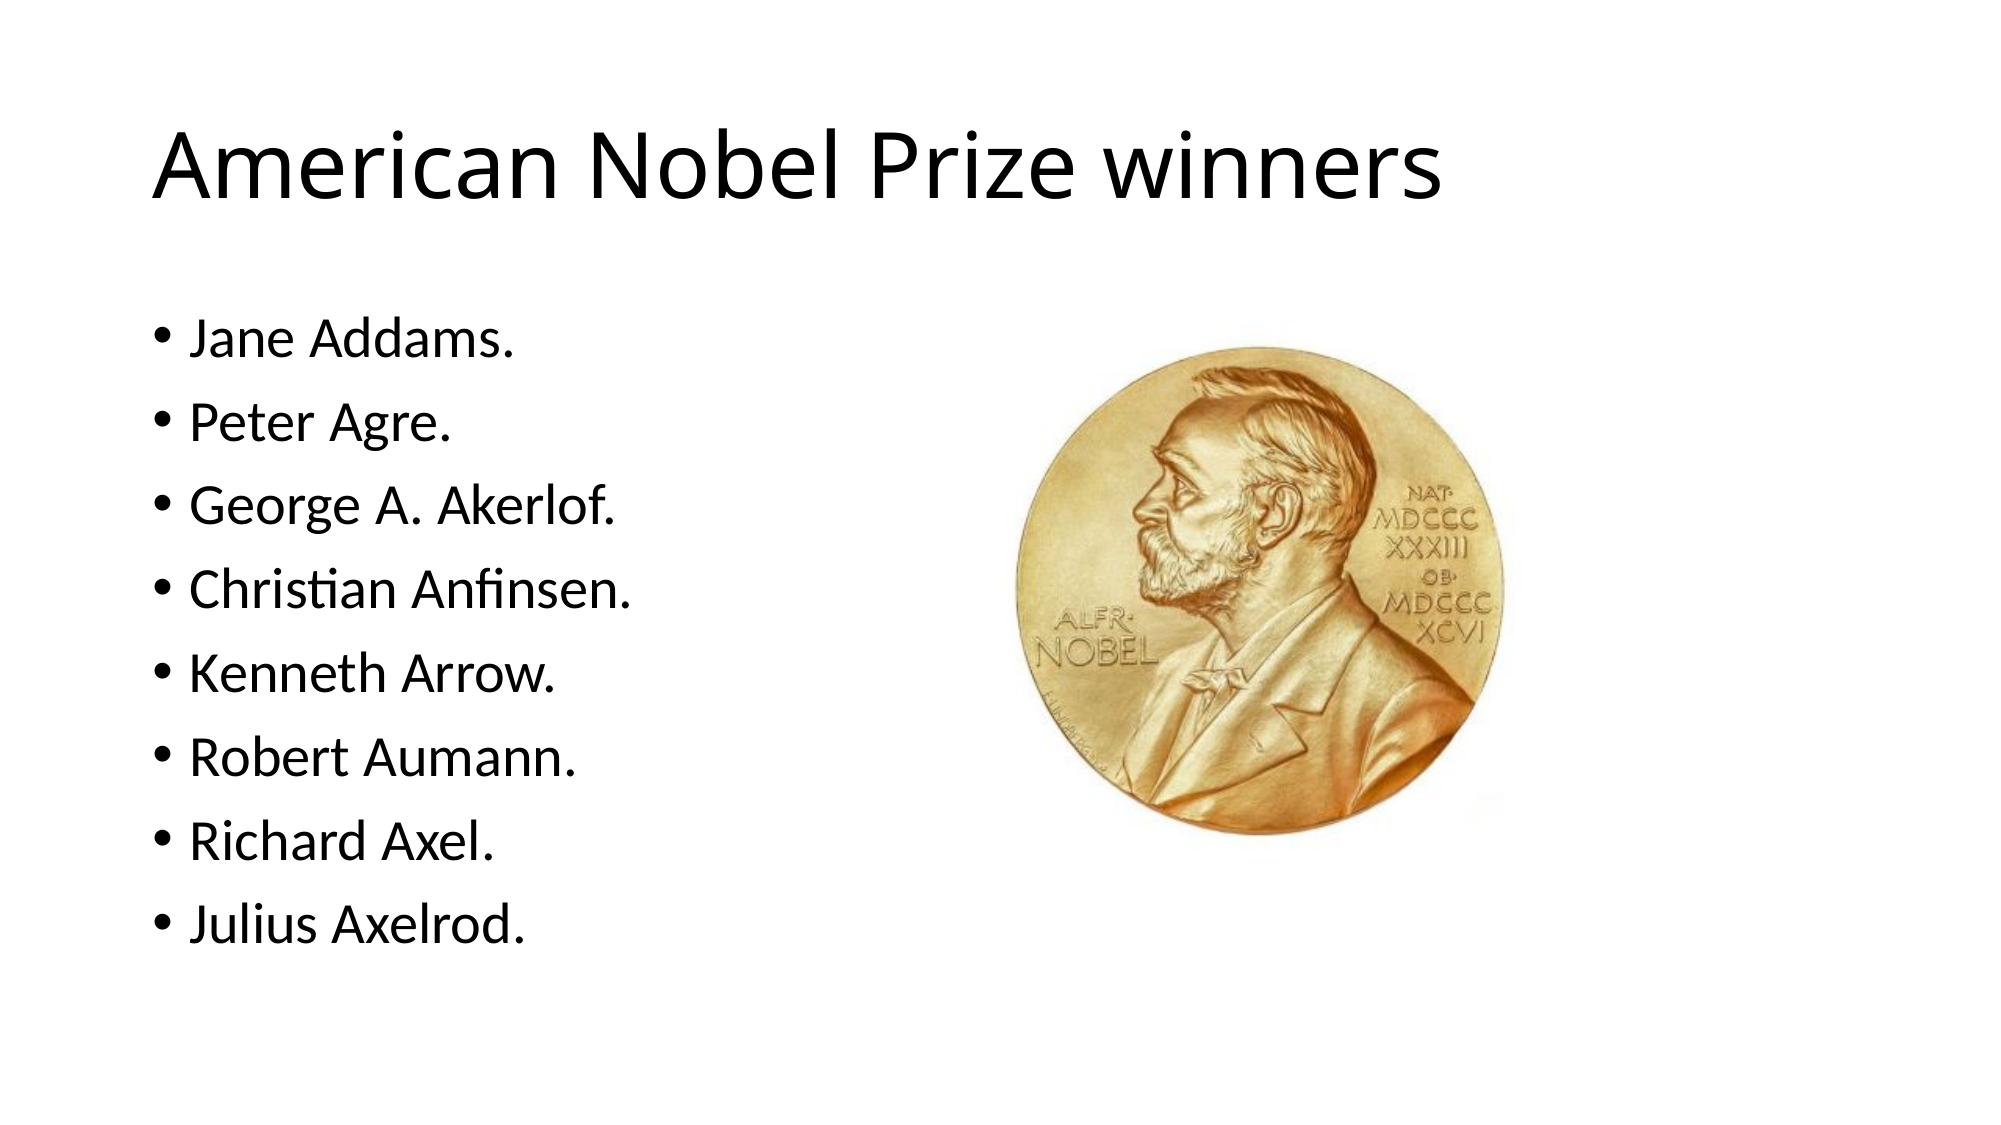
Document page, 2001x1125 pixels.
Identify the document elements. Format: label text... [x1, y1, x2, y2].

list Jane Addams. Peter Agre. George A. Akerlof. Christian Anfinsen. Kenneth Arrow. Robert Aumann. Richard Axel. Julius Axelrod. [137, 299, 676, 1014]
picture [690, 299, 1863, 884]
title American Nobel Prize winners [137, 59, 1863, 278]
